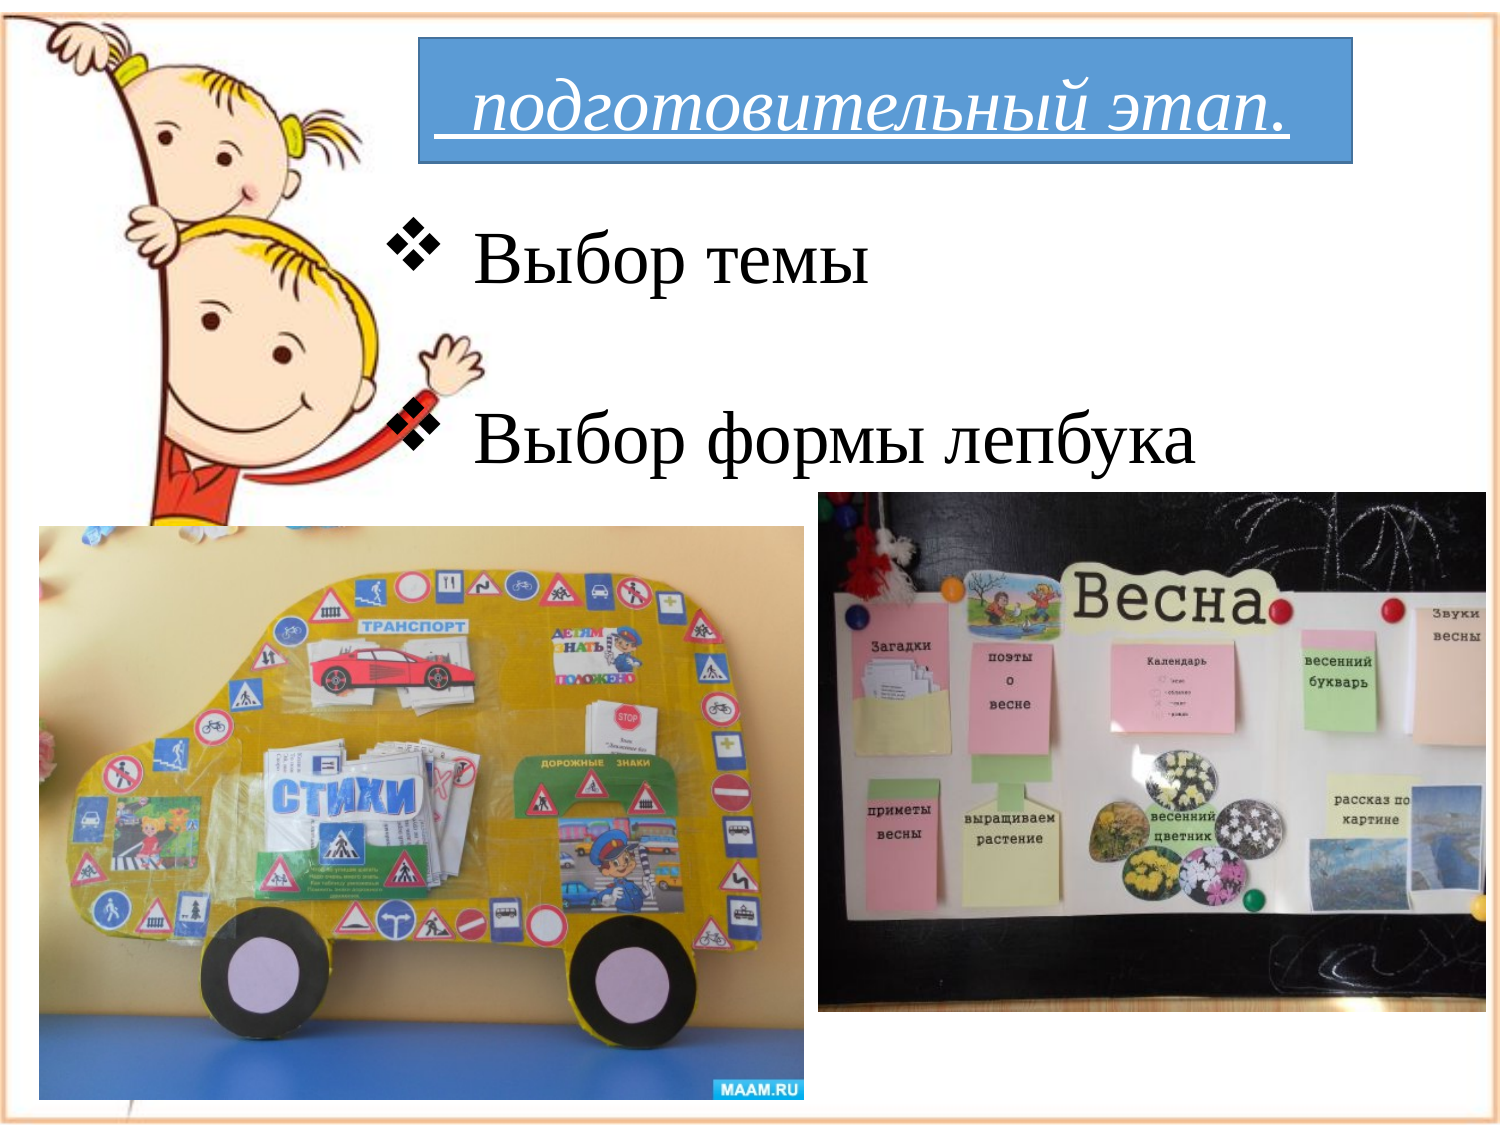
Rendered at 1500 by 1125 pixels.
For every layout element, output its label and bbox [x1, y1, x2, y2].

picture [39, 526, 804, 1100]
picture [818, 492, 1486, 1012]
list [0, 12, 1500, 1125]
